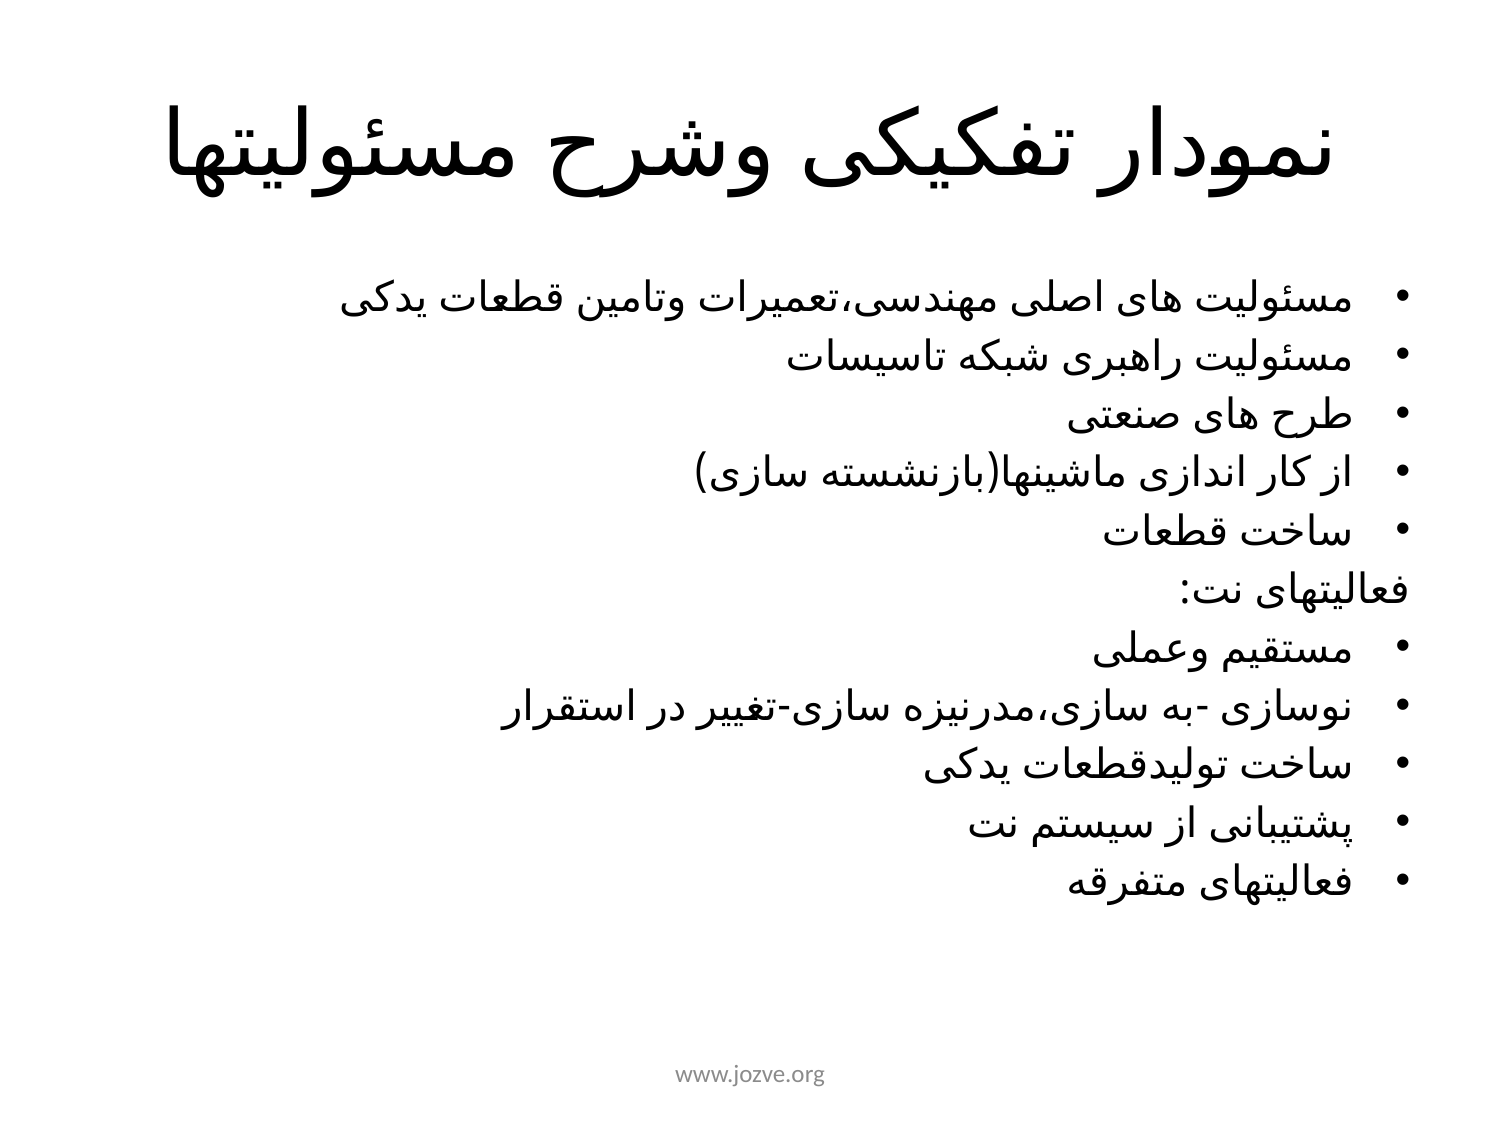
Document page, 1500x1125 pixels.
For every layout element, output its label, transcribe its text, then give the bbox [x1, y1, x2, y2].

title نمودار تفکیکی وشرح مسئولیتها [75, 45, 1425, 233]
list مسئولیت های اصلی مهندسی،تعمیرات وتامین قطعات یدکی مسئولیت راهبری شبکه تاسیسات طرح های صنعتی از کار اندازی ماشینها(بازنشسته سازی) ساخت قطعات فعالیتهای نت: مستقیم وعملی نوسازی -به سازی،مدرنیزه سازی-تغییر در استقرار ساخت تولیدقطعات یدکی پشتیبانی از سیستم نت فعالیتهای متفرقه [75, 262, 1425, 1005]
footer www.jozve.org [512, 1042, 988, 1103]
